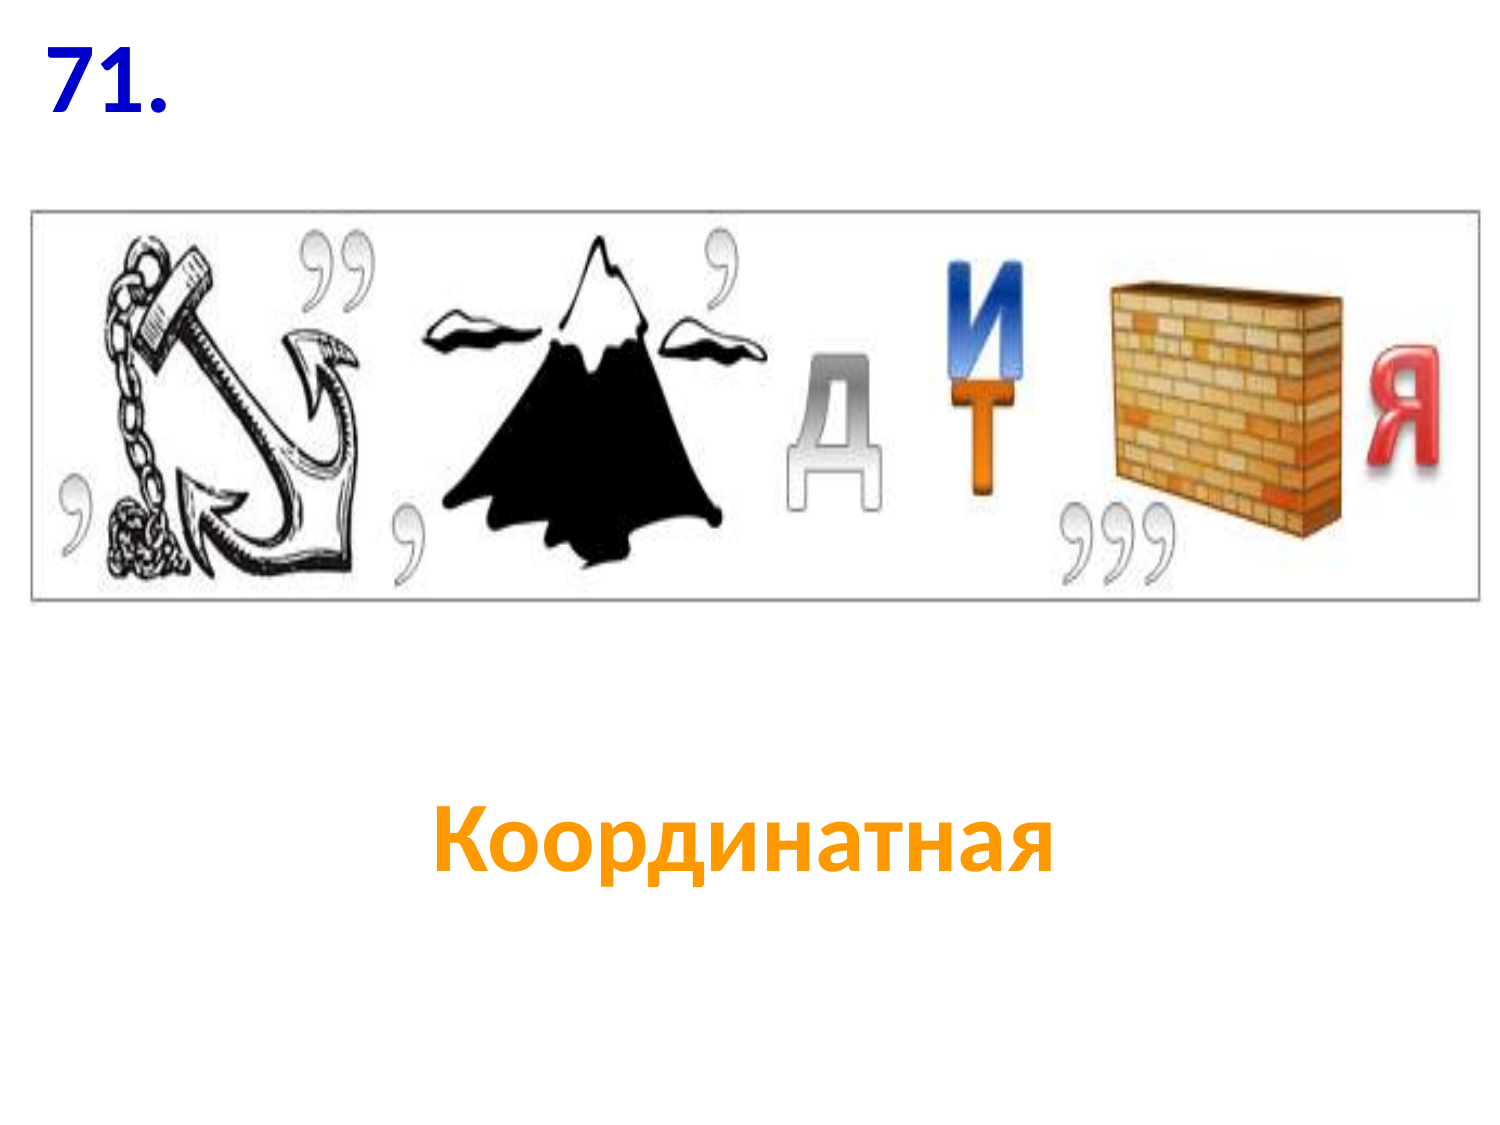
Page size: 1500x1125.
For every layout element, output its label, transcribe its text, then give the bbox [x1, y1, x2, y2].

text_box 71. [29, 4, 242, 140]
picture [29, 207, 1483, 606]
text_box Координатная [336, 763, 1154, 944]
